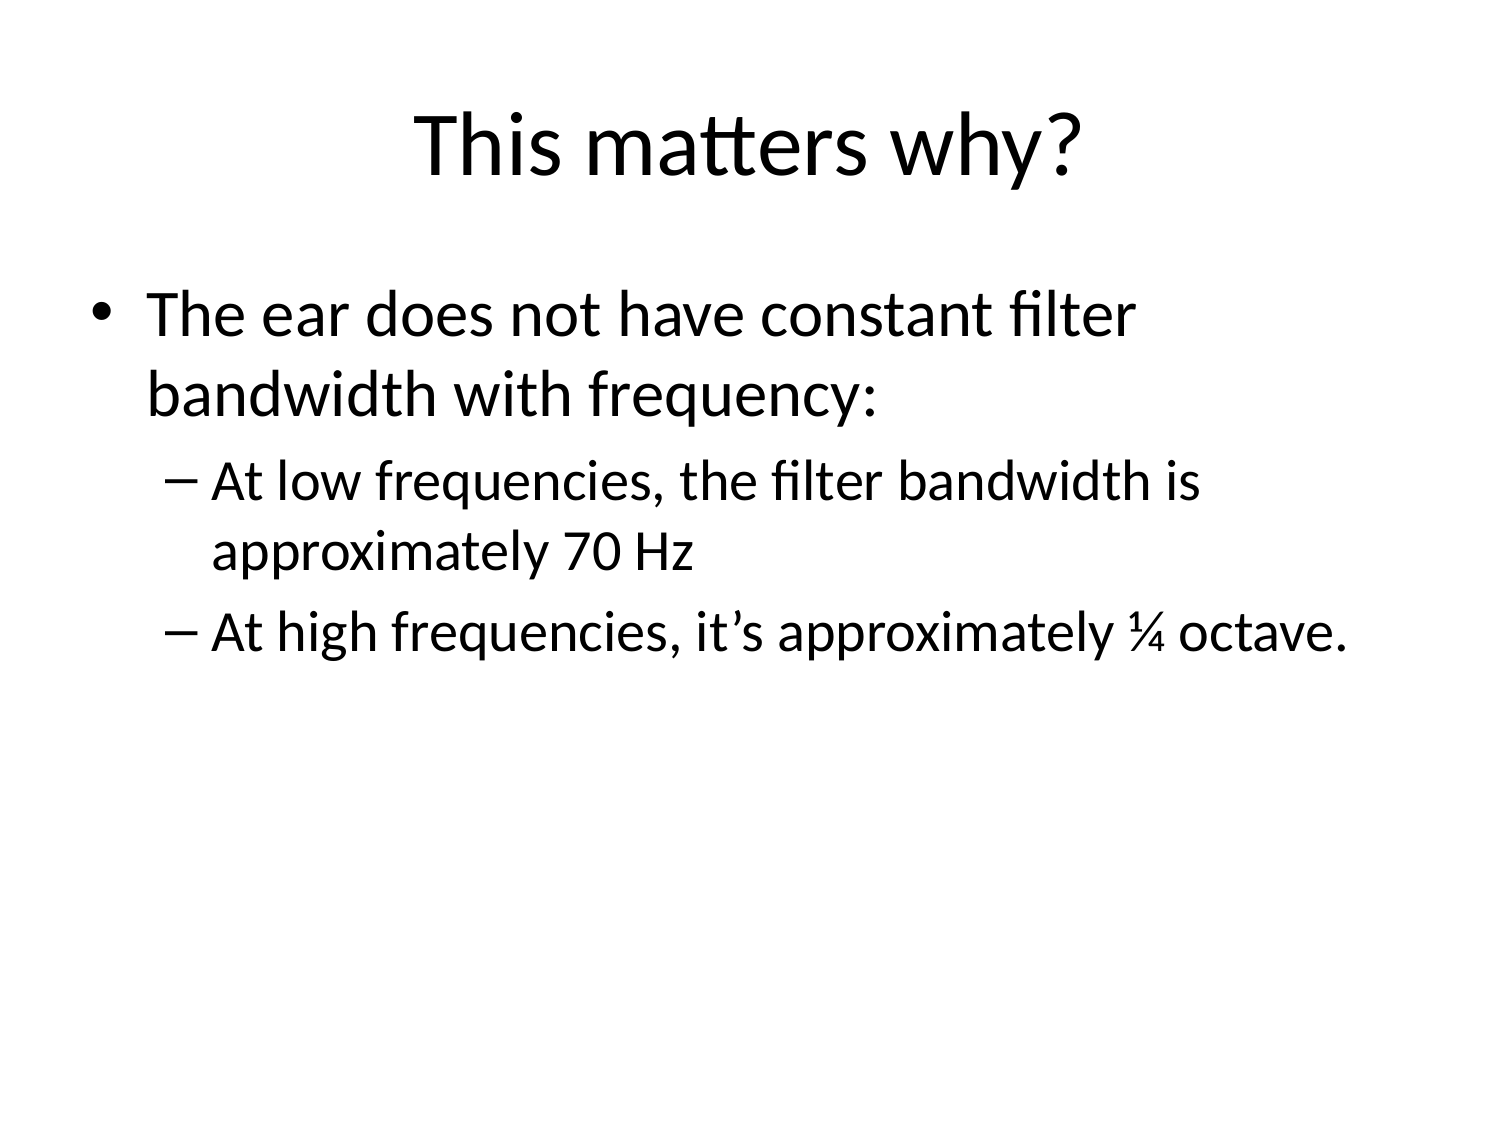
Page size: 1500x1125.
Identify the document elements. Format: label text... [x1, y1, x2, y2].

list The ear does not have constant filter bandwidth with frequency: At low frequencies, the filter bandwidth is approximately 70 Hz At high frequencies, it’s approximately ¼ octave. [75, 262, 1425, 1005]
title This matters why? [75, 45, 1425, 233]
